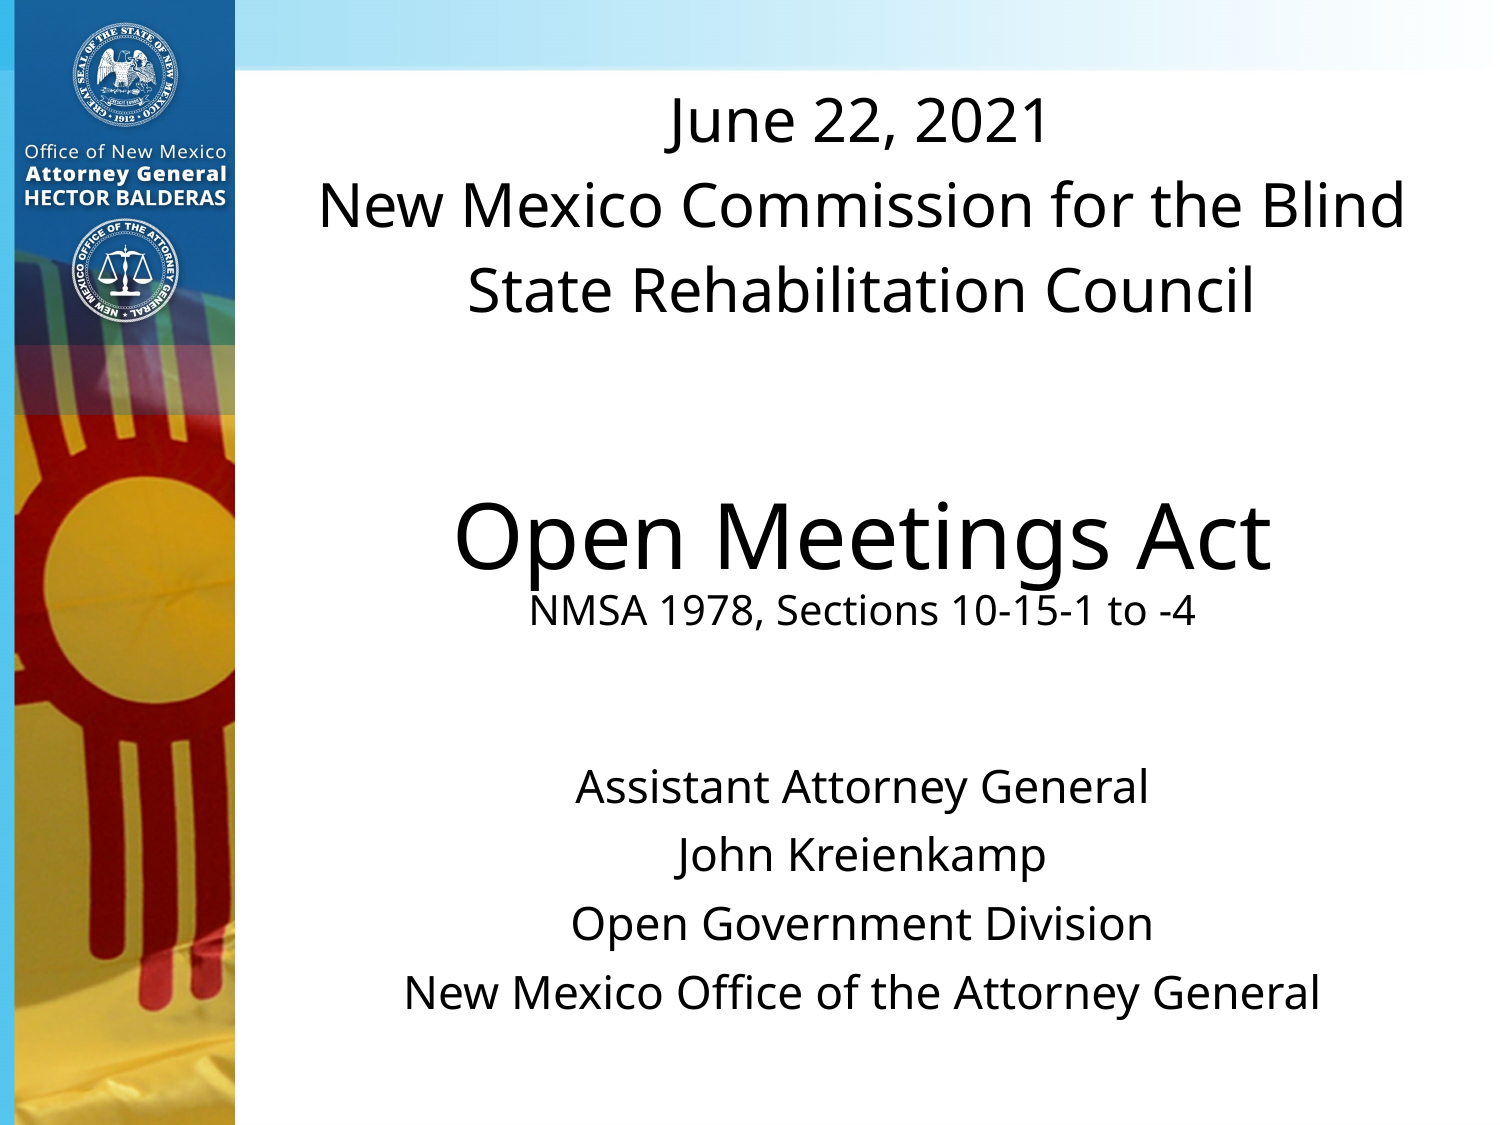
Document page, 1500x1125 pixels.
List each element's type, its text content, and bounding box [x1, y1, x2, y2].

subtitle Assistant Attorney General John Kreienkamp Open Government Division New Mexico Office of the Attorney General [300, 755, 1425, 1028]
text_box June 22, 2021 New Mexico Commission for the Blind State Rehabilitation Council [299, 71, 1425, 344]
title Open Meetings Act NMSA 1978, Sections 10-15-1 to -4 [225, 300, 1500, 693]
picture [0, 0, 1500, 1125]
